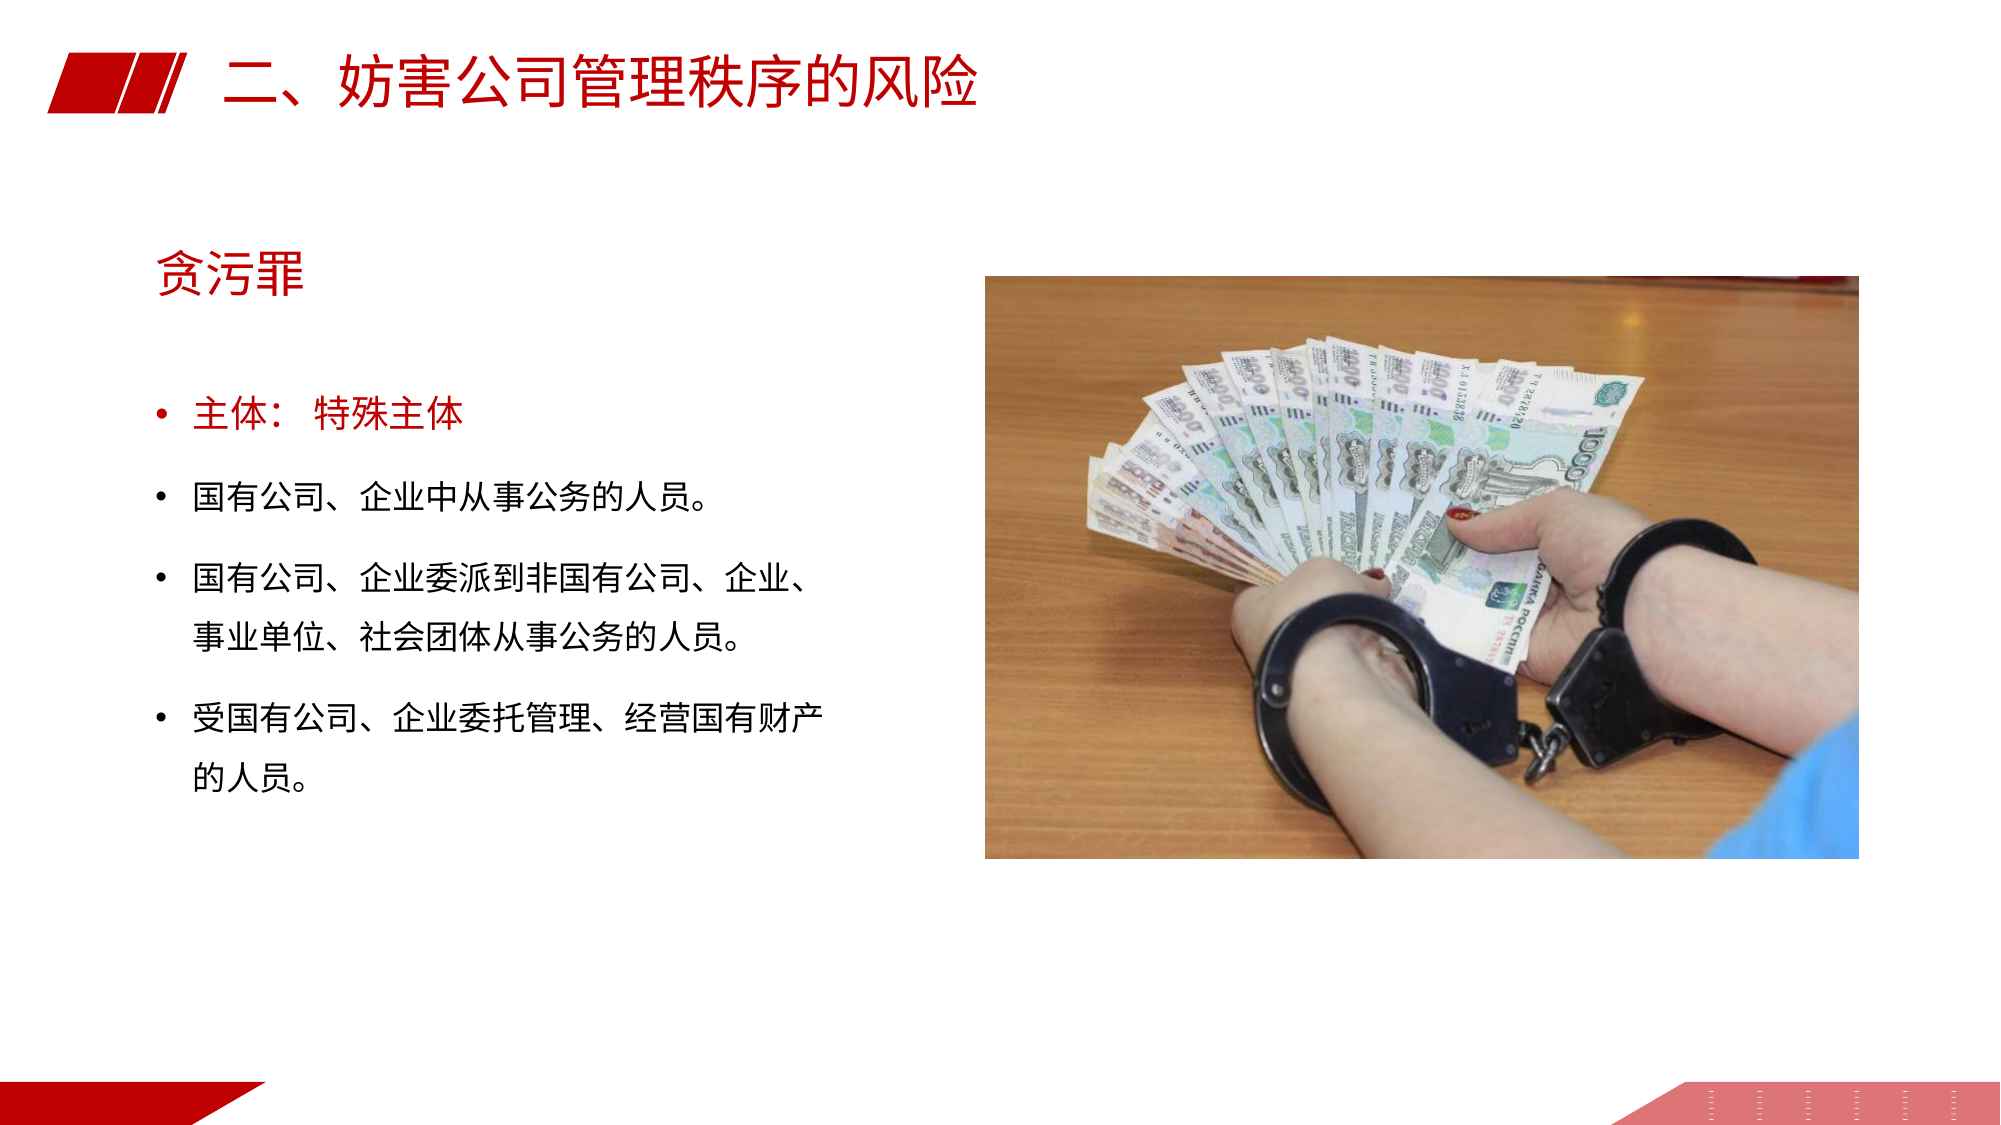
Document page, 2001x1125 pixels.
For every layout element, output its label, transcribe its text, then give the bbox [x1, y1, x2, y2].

title 贪污罪 [140, 239, 350, 313]
text_box 二、妨害公司管理秩序的风险 [206, 51, 1294, 118]
list 主体： 特殊主体 国有公司、企业中从事公务的人员。 国有公司、企业委派到非国有公司、企业、事业单位、社会团体从事公务的人员。 受国有公司、企业委托管理、经营国有财产的人员。 [140, 360, 850, 830]
picture [985, 276, 1859, 859]
